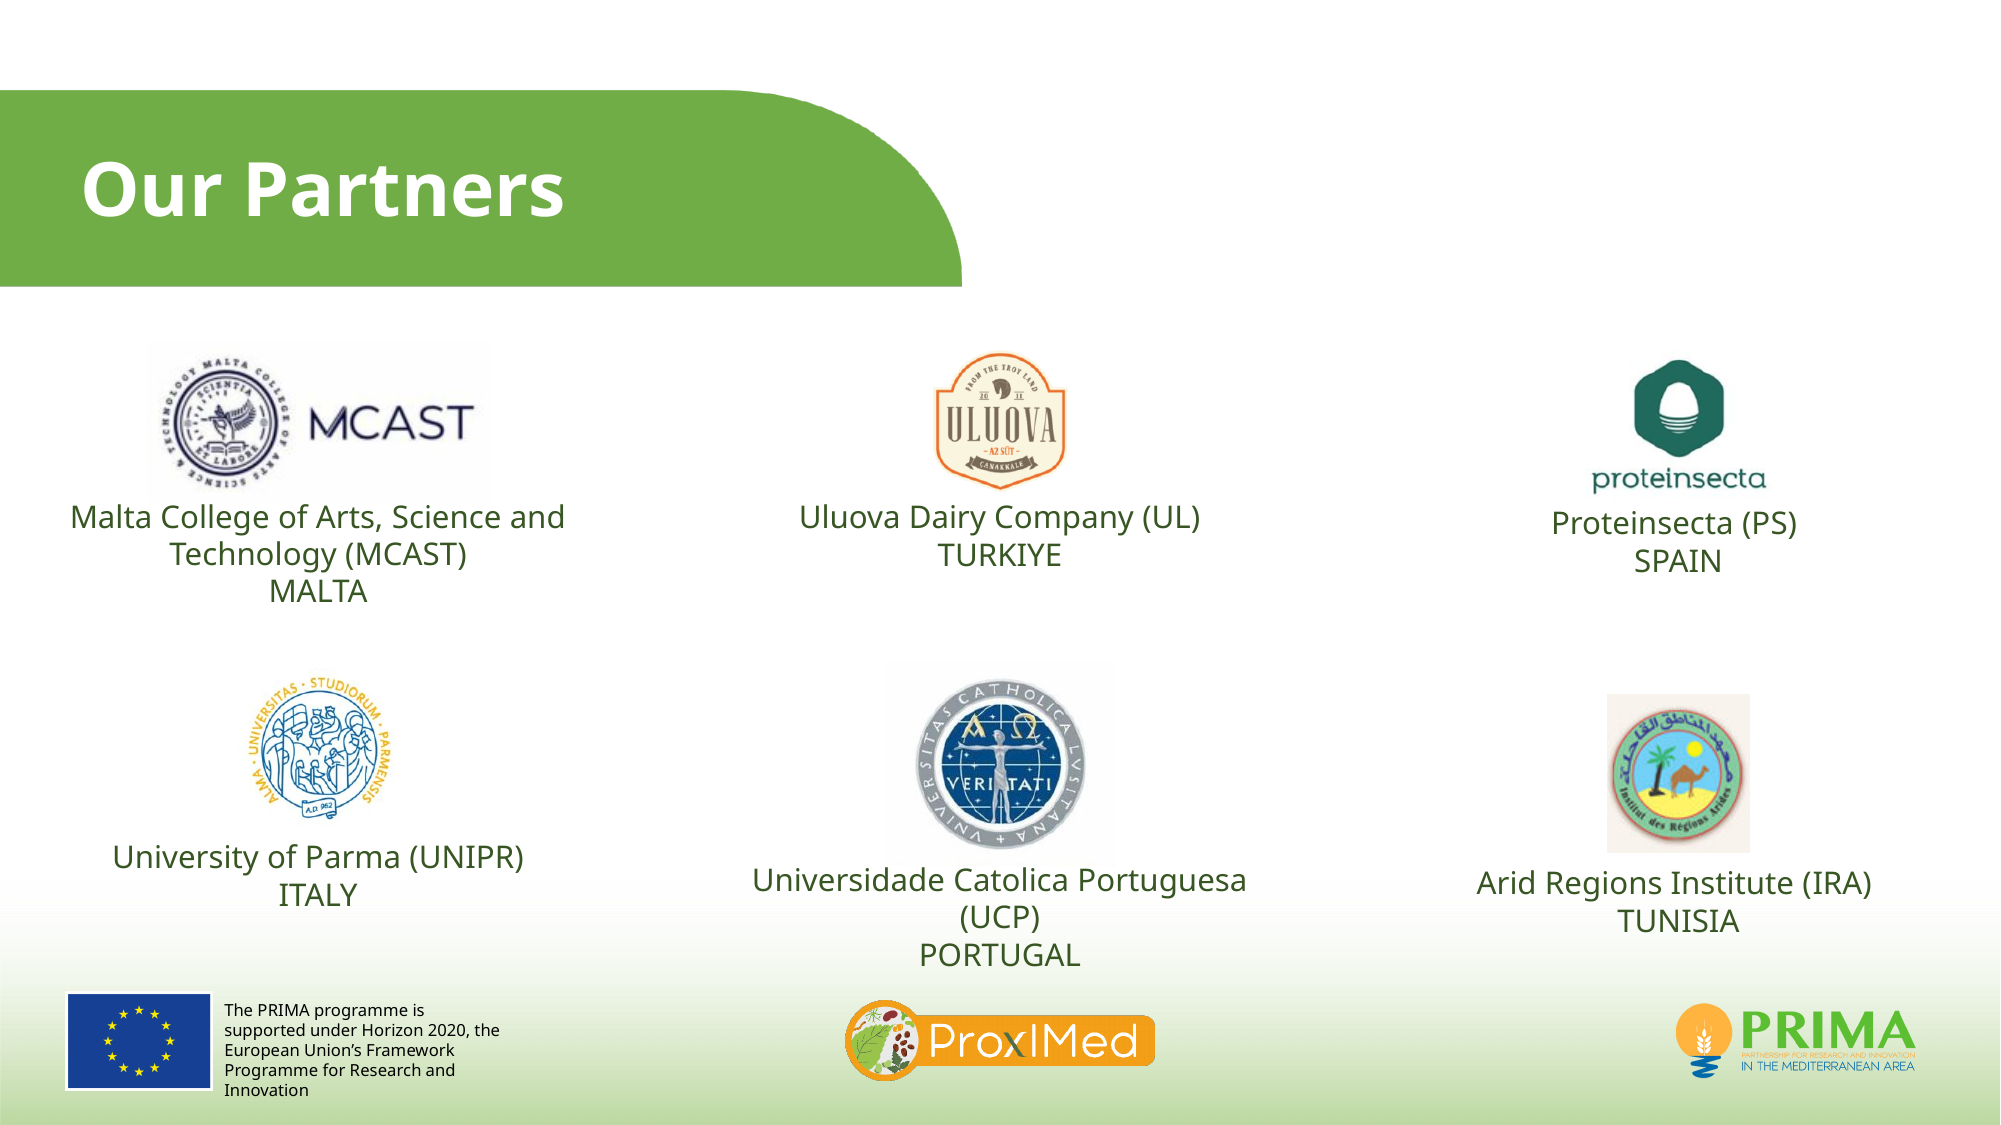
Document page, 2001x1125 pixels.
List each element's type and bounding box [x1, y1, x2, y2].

picture [0, 877, 2000, 1125]
text_box [1373, 336, 1984, 587]
text_box [695, 350, 1305, 581]
text_box [1373, 694, 1984, 947]
picture [0, 89, 962, 287]
text_box [13, 342, 623, 619]
text_box [13, 668, 623, 921]
text_box [695, 662, 1305, 944]
